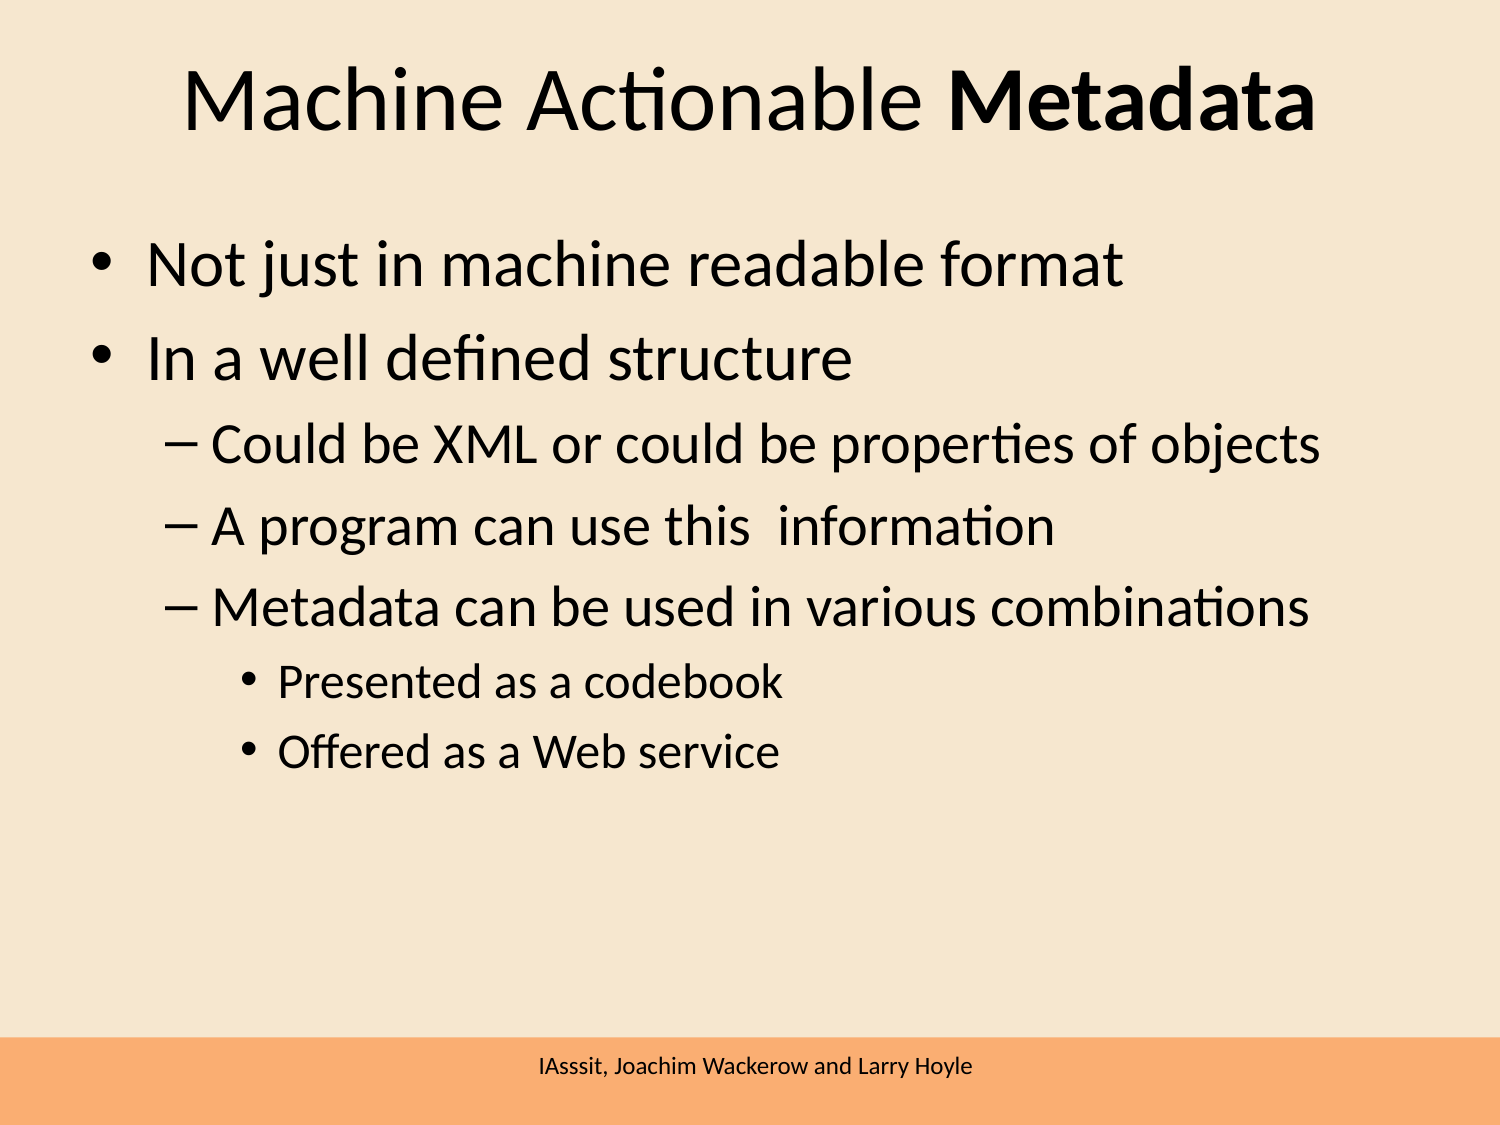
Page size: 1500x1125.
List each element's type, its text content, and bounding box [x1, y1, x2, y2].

list Not just in machine readable format In a well defined structure Could be XML or could be properties of objects A program can use this information Metadata can be used in various combinations Presented as a codebook Offered as a Web service [75, 212, 1425, 1005]
footer IAsssit, Joachim Wackerow and Larry Hoyle [399, 1042, 1113, 1103]
title Machine Actionable Metadata [75, 0, 1425, 188]
